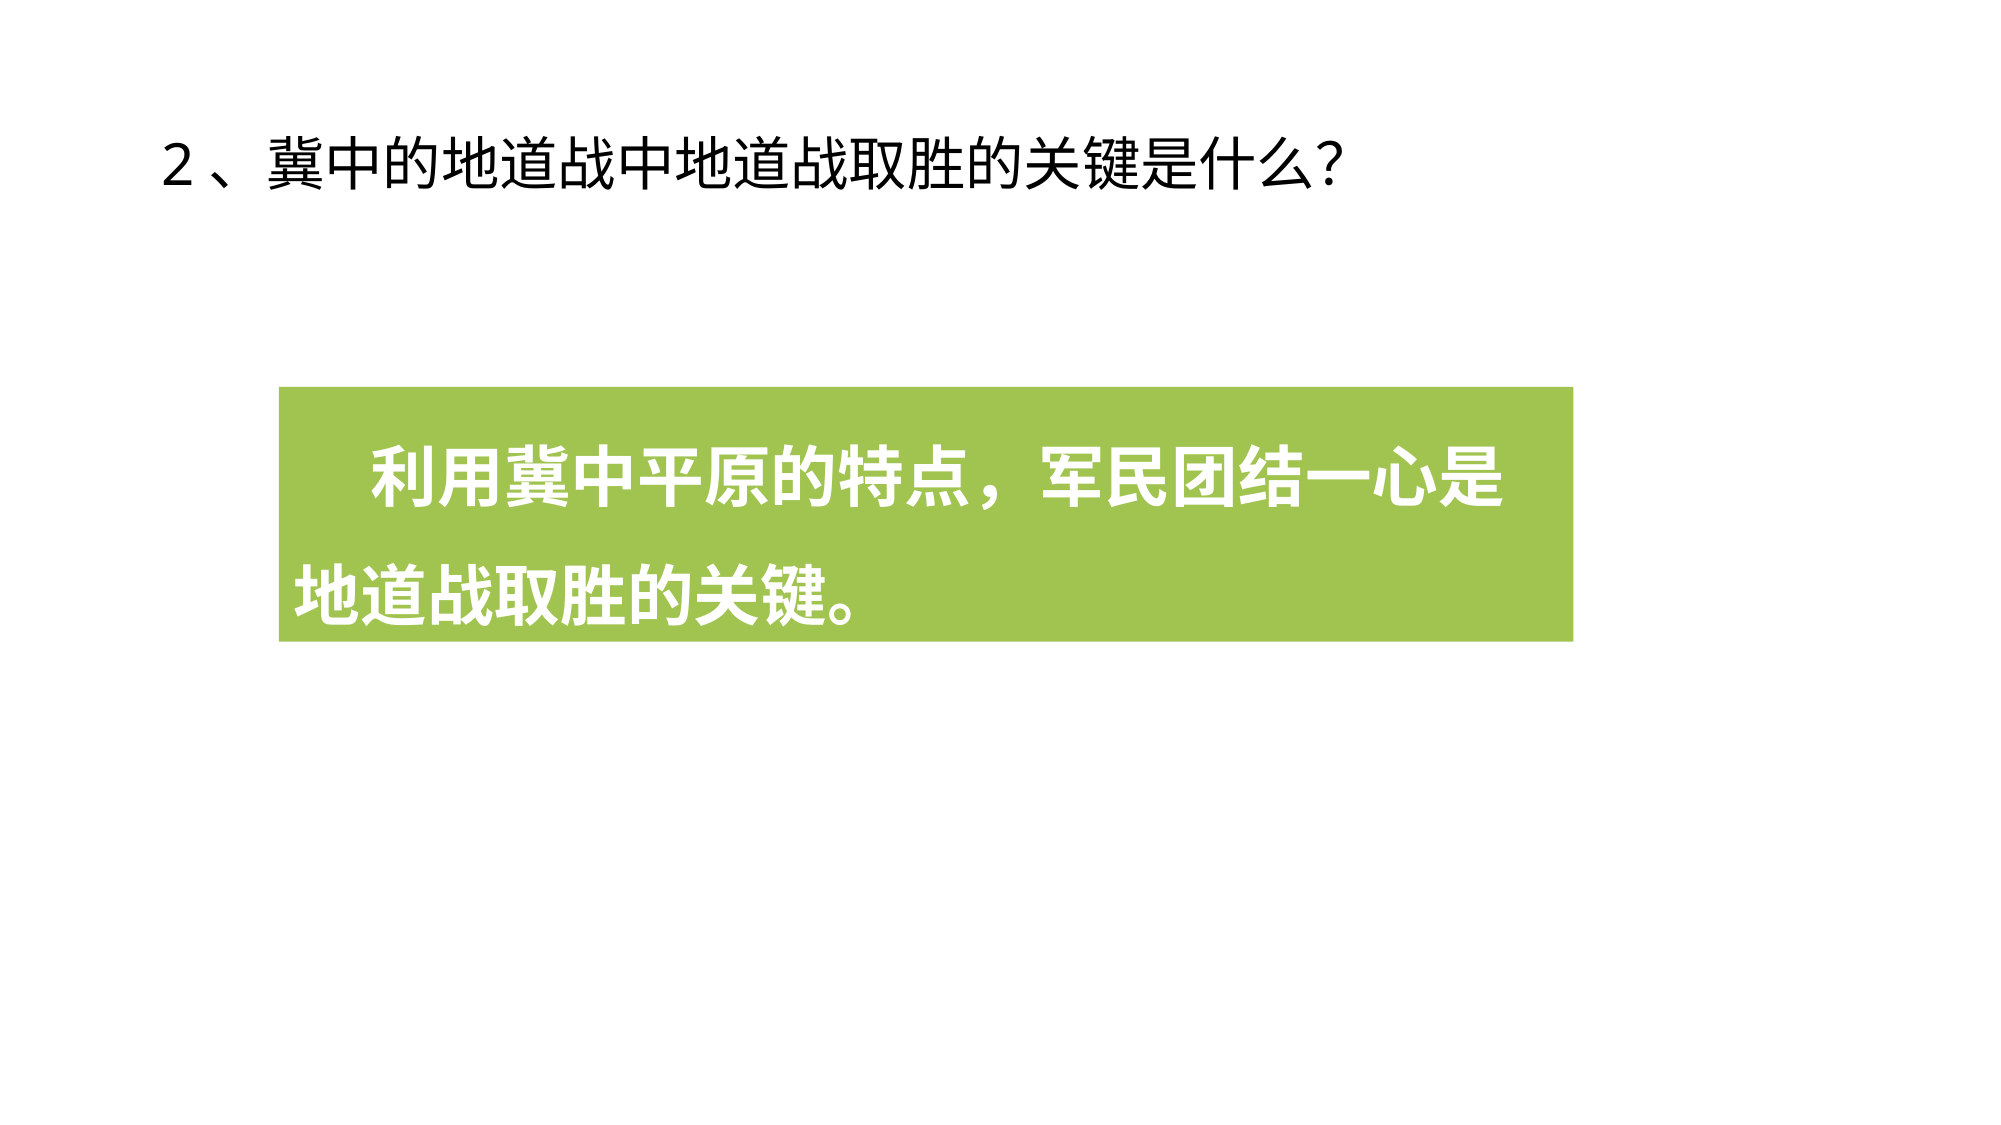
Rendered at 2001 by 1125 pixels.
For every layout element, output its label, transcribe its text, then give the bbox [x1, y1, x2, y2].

text_box 2、冀中的地道战中地道战取胜的关键是什么？ [146, 119, 1354, 274]
text_box 利用冀中平原的特点，军民团结一心是地道战取胜的关键。 [278, 386, 1574, 642]
